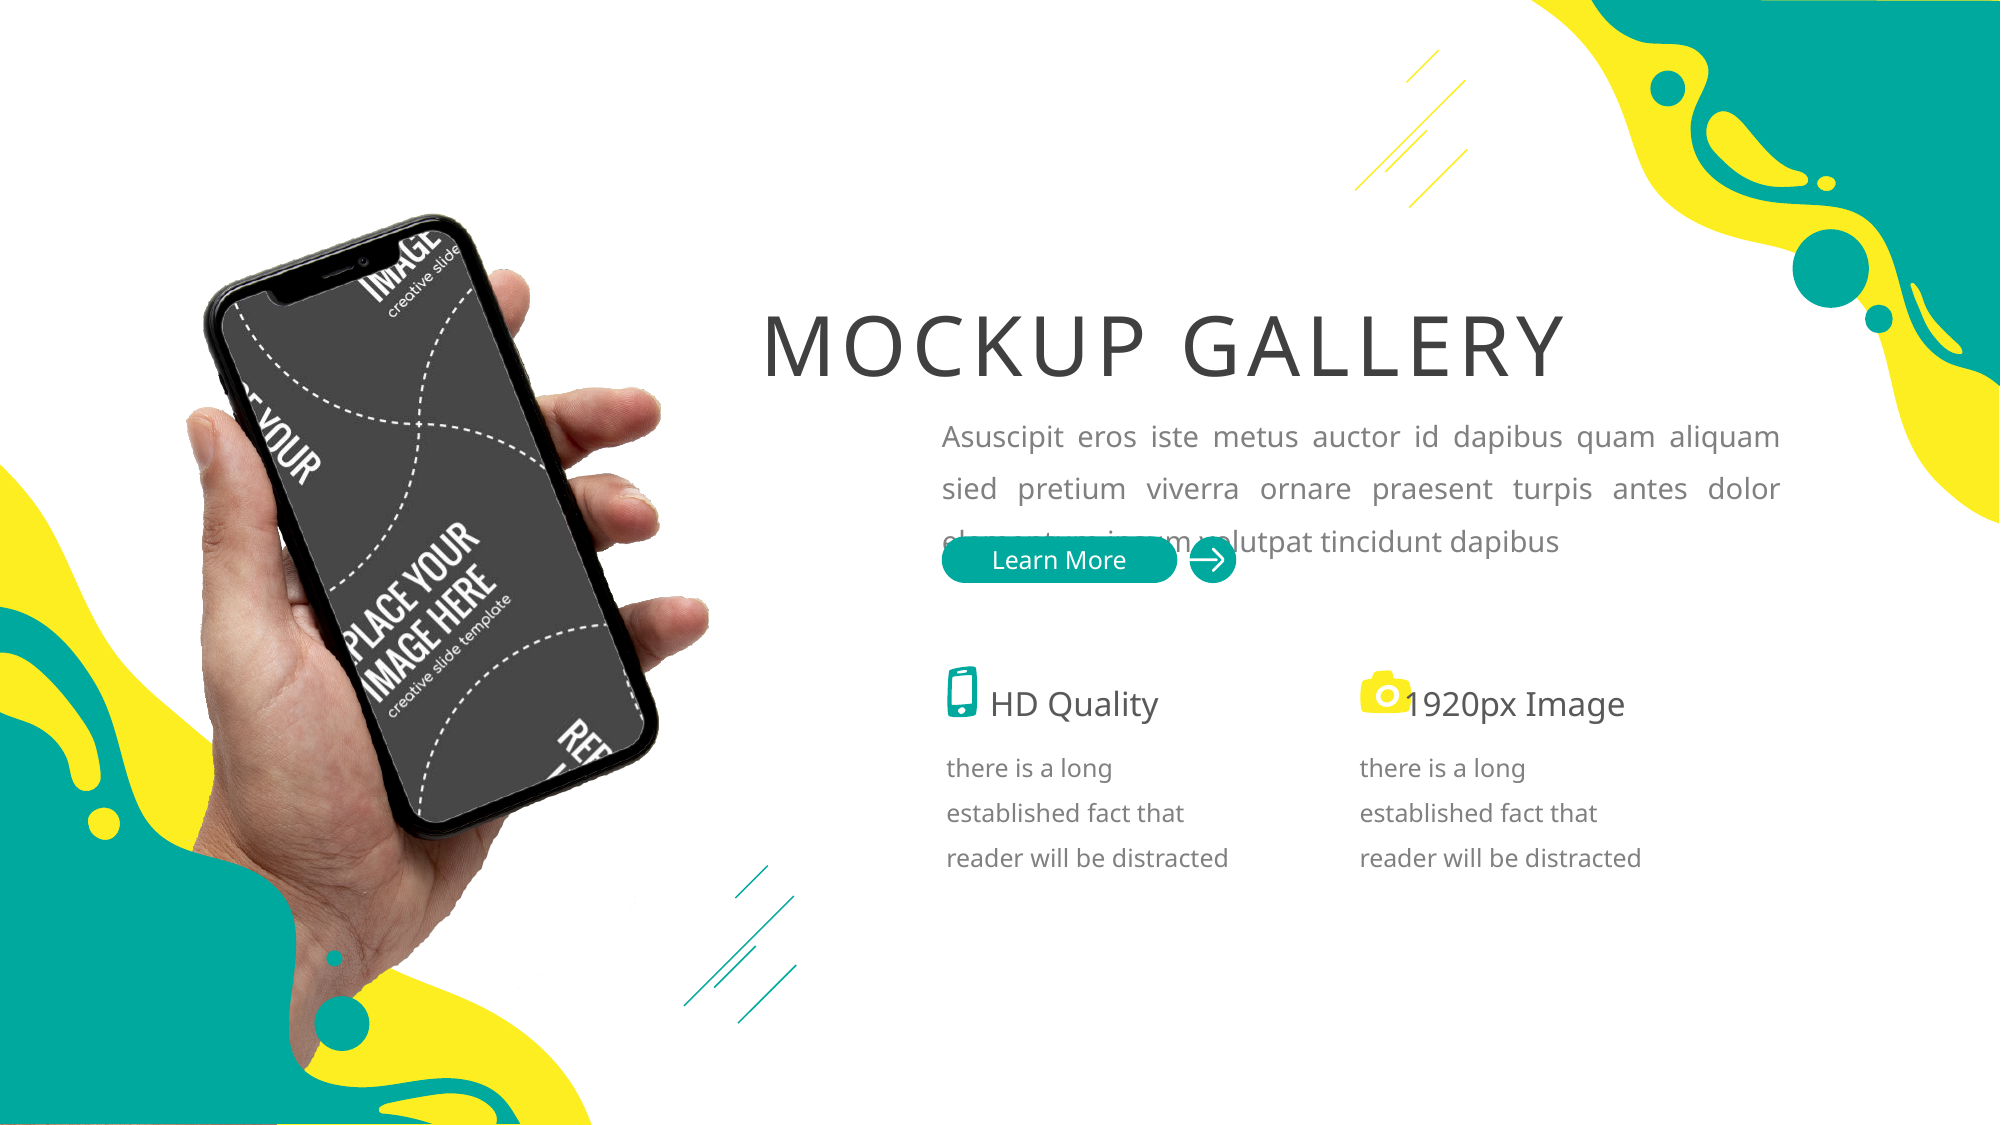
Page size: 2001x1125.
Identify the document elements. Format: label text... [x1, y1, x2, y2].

text_box [1531, 0, 1999, 524]
text_box Asuscipit eros iste metus auctor id dapibus quam aliquam sied pretium viverra ornare praesent turpis antes dolor elementum ipsum volutpat tincidunt dapibus [941, 400, 1782, 558]
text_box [1355, 50, 1468, 208]
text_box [941, 536, 1237, 584]
text_box there is a long established fact that reader will be distracted [931, 730, 1265, 880]
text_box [684, 865, 797, 1024]
text_box HD Quality [975, 655, 1174, 730]
text_box [947, 666, 975, 718]
picture [0, 150, 745, 1125]
text_box MOCKUP GALLERY [760, 293, 1565, 394]
text_box there is a long established fact that reader will be distracted [1344, 730, 1678, 880]
text_box [1591, 0, 2000, 387]
text_box [1360, 670, 1389, 714]
text_box 1920px Image [1389, 655, 1641, 730]
